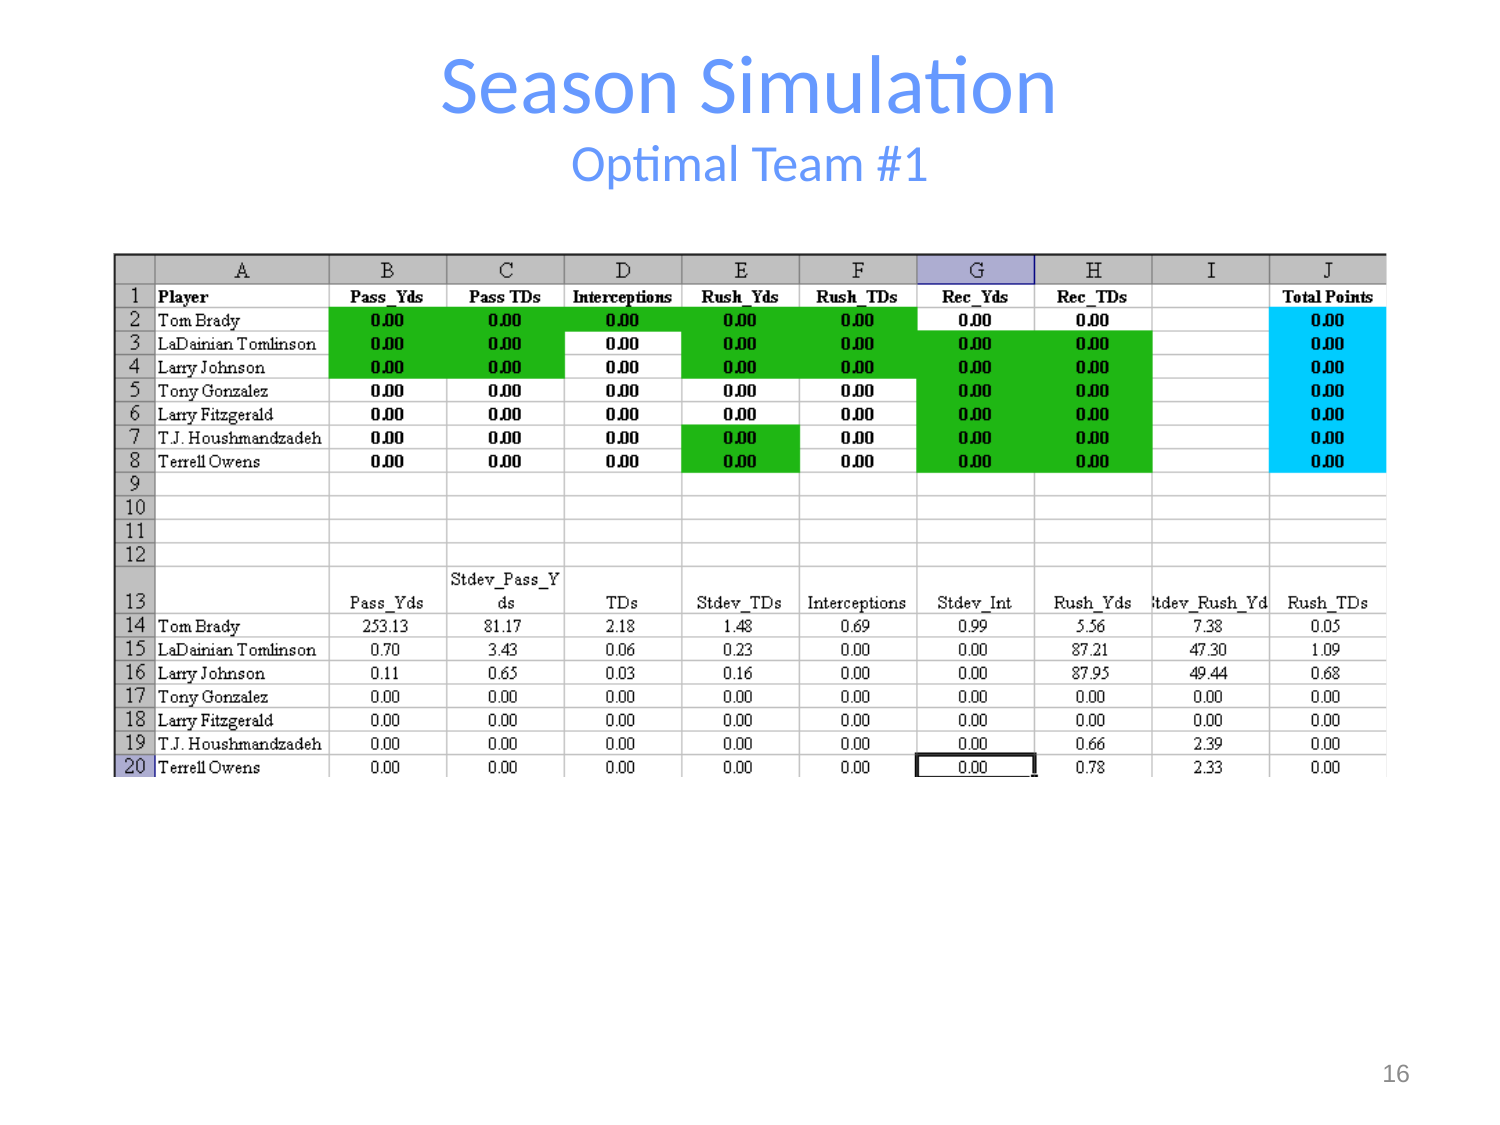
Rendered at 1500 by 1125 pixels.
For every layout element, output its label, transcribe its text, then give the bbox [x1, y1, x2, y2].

picture [113, 252, 1387, 777]
title Season Simulation Optimal Team #1 [74, 16, 1426, 205]
text_box 16 [1074, 1042, 1425, 1103]
